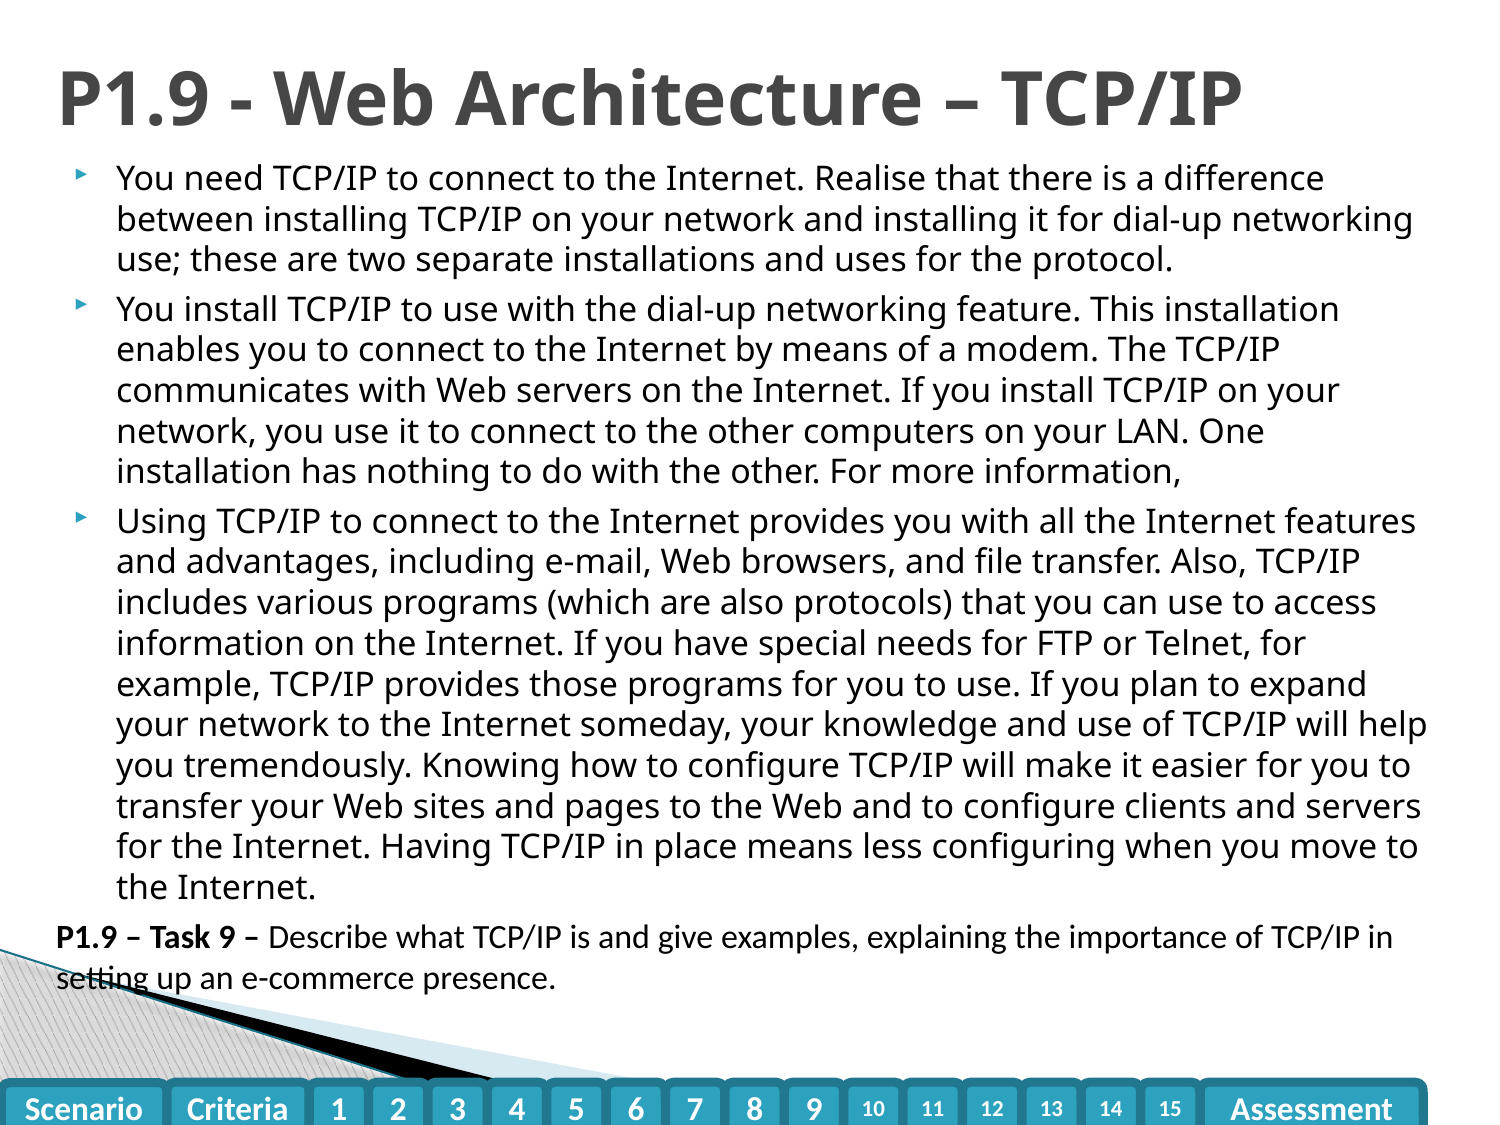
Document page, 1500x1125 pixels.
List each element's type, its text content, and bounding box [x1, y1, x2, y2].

list You need TCP/IP to connect to the Internet. Realise that there is a difference between installing TCP/IP on your network and installing it for dial-up networking use; these are two separate installations and uses for the protocol. You install TCP/IP to use with the dial-up networking feature. This installation enables you to connect to the Internet by means of a modem. The TCP/IP communicates with Web servers on the Internet. If you install TCP/IP on your network, you use it to connect to the other computers on your LAN. One installation has nothing to do with the other. For more information, Using TCP/IP to connect to the Internet provides you with all the Internet features and advantages, including e-mail, Web browsers, and file transfer. Also, TCP/IP includes various programs (which are also protocols) that you can use to access information on the Internet. If you have special needs for FTP or Telnet, for example, TCP/IP provides those programs for you to use. If you plan to expand your network to the Internet someday, your knowledge and use of TCP/IP will help you tremendously. Knowing how to configure TCP/IP will make it easier for you to transfer your Web sites and pages to the Web and to configure clients and servers for the Internet. Having TCP/IP in place means less configuring when you move to the Internet. P1.9 – Task 9 – Describe what TCP/IP is and give examples, explaining the importance of TCP/IP in setting up an e-commerce presence. [41, 149, 1459, 1071]
title P1.9 - Web Architecture – TCP/IP [41, 19, 1459, 149]
